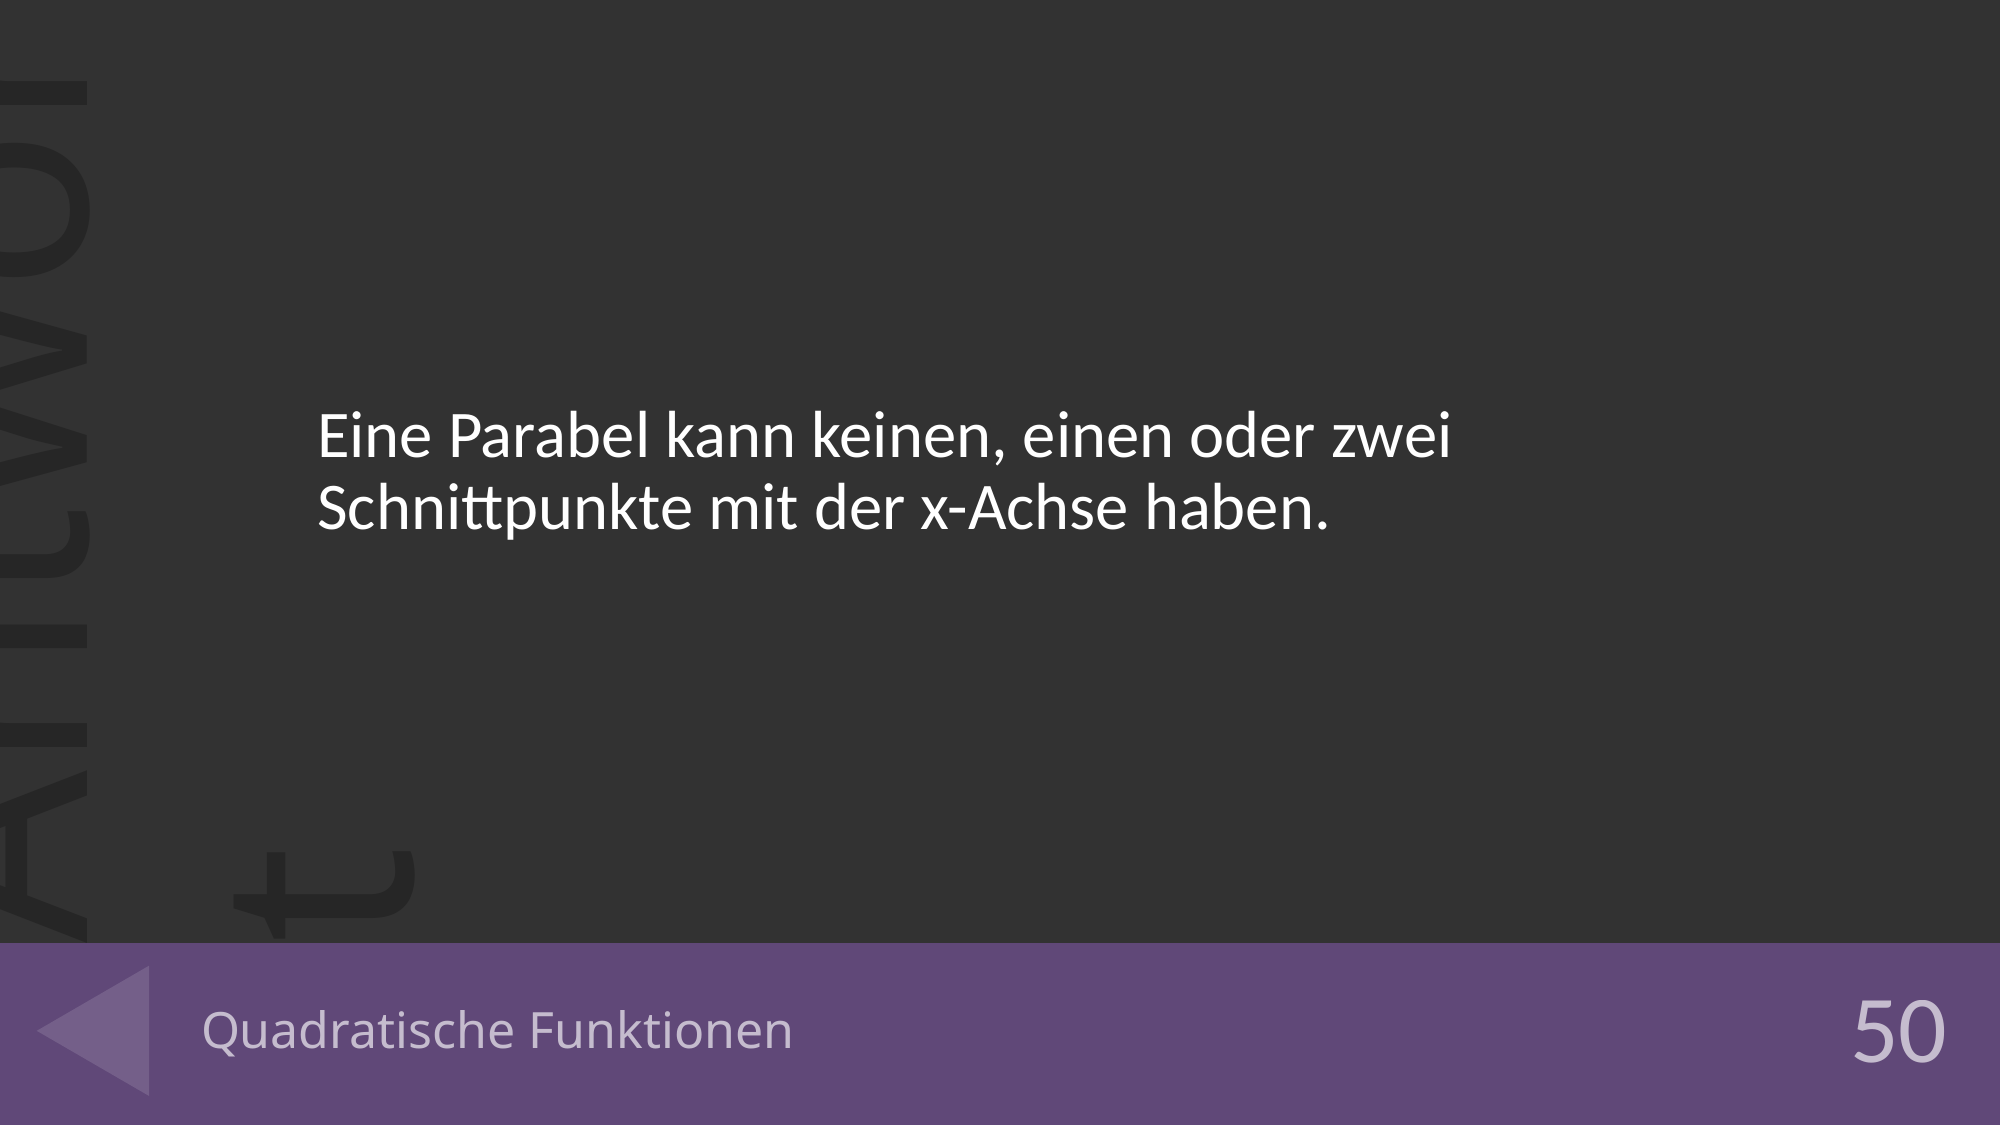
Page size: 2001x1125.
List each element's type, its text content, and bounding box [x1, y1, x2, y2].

list Eine Parabel kann keinen, einen oder zwei Schnittpunkte mit der x-Achse haben. [302, 307, 1760, 636]
list 50 [1494, 967, 1963, 1097]
title Quadratische Funktionen [185, 967, 1494, 1097]
